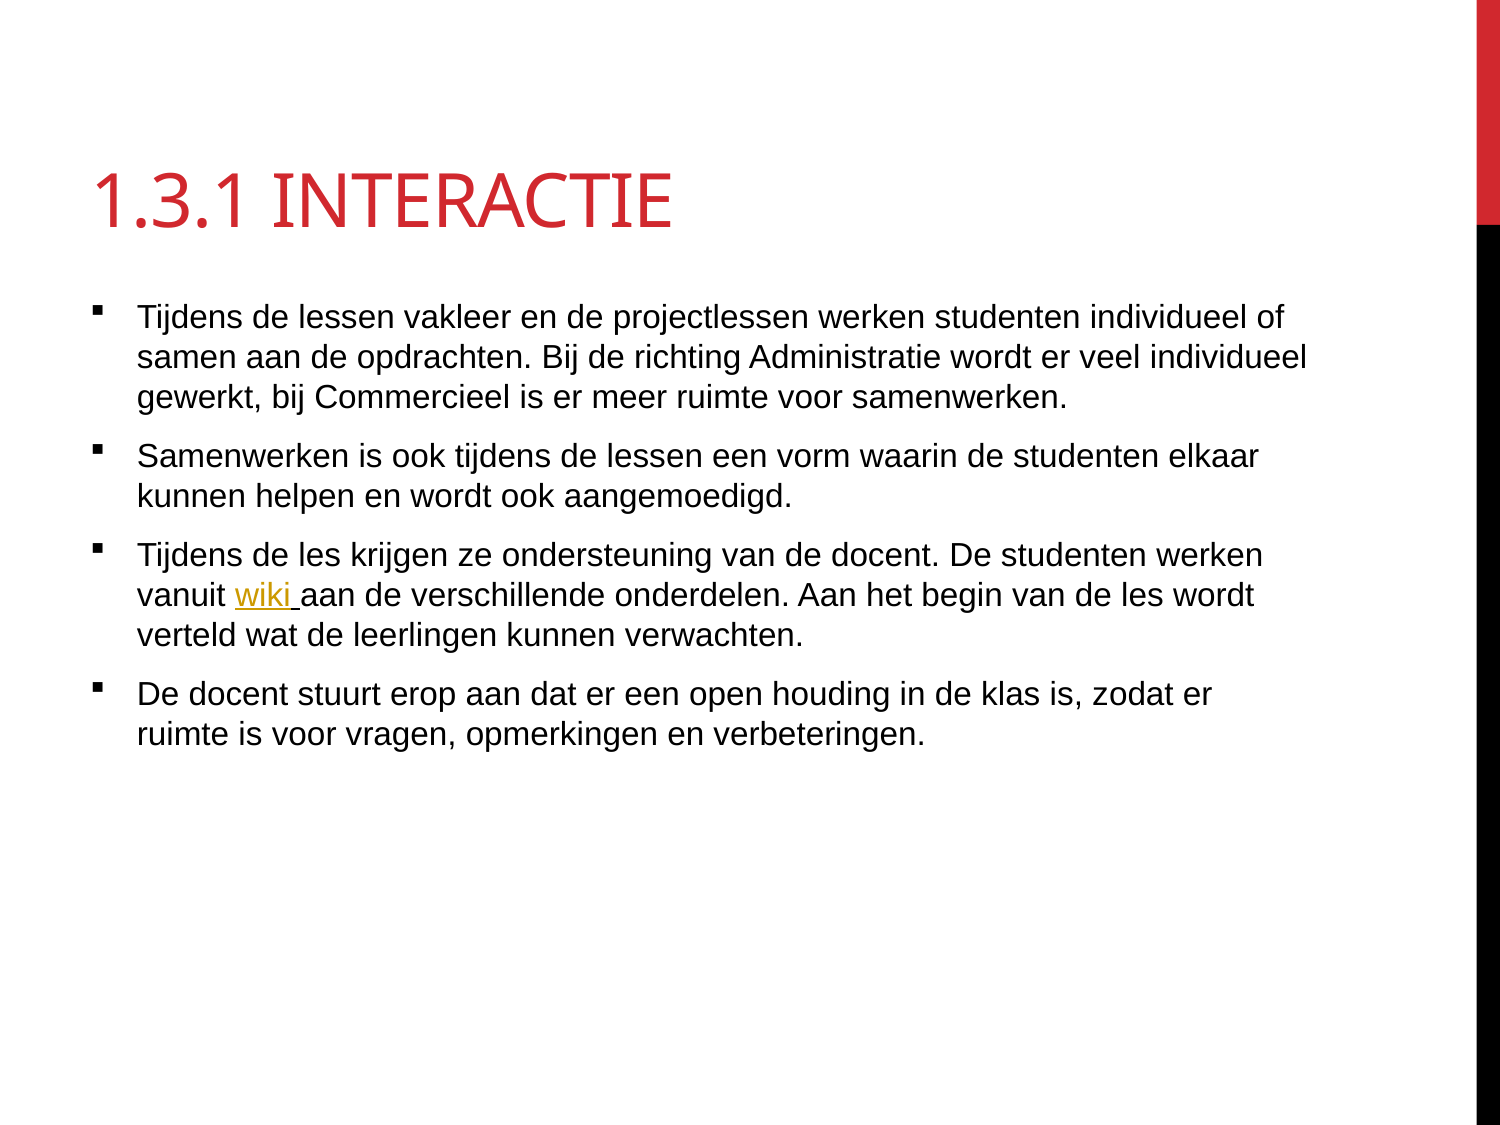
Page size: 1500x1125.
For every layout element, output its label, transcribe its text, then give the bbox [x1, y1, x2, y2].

title 1.3.1 Interactie [75, 25, 1025, 250]
list Tijdens de lessen vakleer en de projectlessen werken studenten individueel of samen aan de opdrachten. Bij de richting Administratie wordt er veel individueel gewerkt, bij Commercieel is er meer ruimte voor samenwerken. Samenwerken is ook tijdens de lessen een vorm waarin de studenten elkaar kunnen helpen en wordt ook aangemoedigd. Tijdens de les krijgen ze ondersteuning van de docent. De studenten werken vanuit wiki aan de verschillende onderdelen. Aan het begin van de les wordt verteld wat de leerlingen kunnen verwachten. De docent stuurt erop aan dat er een open houding in de klas is, zodat er ruimte is voor vragen, opmerkingen en verbeteringen. [75, 287, 1325, 1005]
